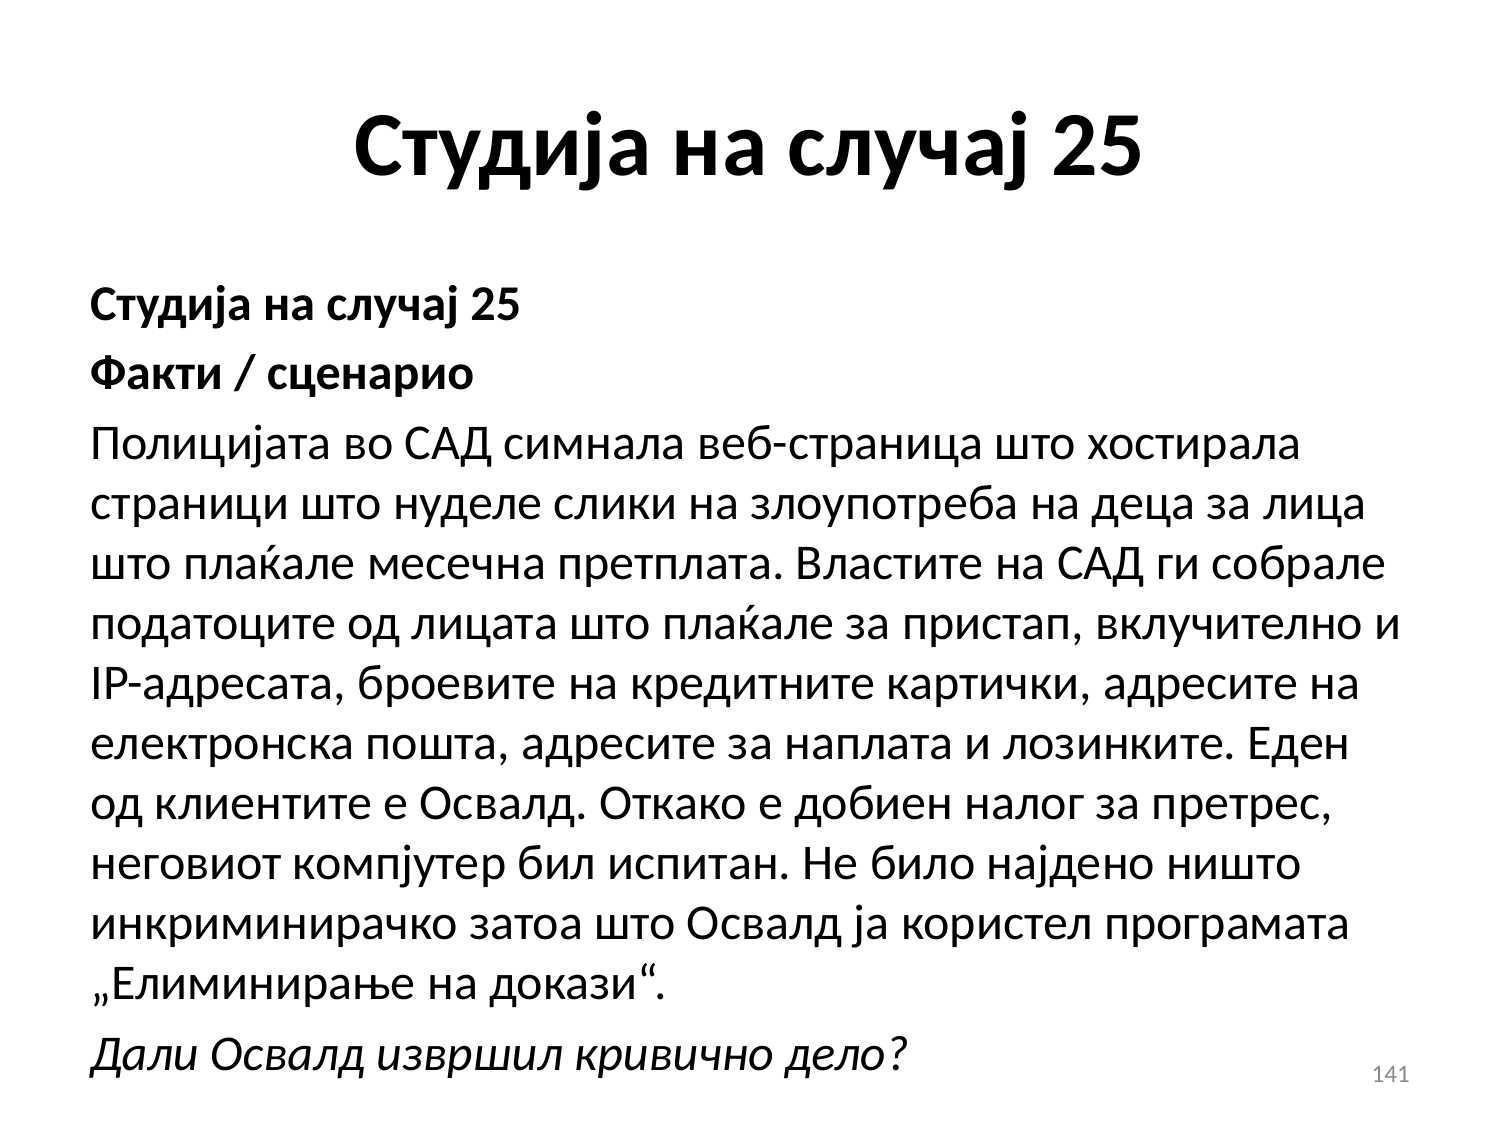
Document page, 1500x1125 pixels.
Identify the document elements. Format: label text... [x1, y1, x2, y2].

slide_number 141 [1074, 1042, 1425, 1103]
title Студија на случај 25 [75, 45, 1425, 233]
list Студија на случај 25 Факти / сценарио Полицијата во САД симнала веб-страница што хостирала страници што нуделе слики на злоупотреба на деца за лица што плаќале месечна претплата. Властите на САД ги собрале податоците од лицата што плаќале за пристап, вклучително и IP-адресата, броевите на кредитните картички, адресите на електронска пошта, адресите за наплата и лозинките. Еден од клиентите е Освалд. Откако е добиен налог за претрес, неговиот компјутер бил испитан. Не било најдено ништо инкриминирачко затоа што Освалд ја користел програмата „Елиминирање на докази“. Дали Освалд извршил кривично дело? [75, 262, 1425, 1005]
